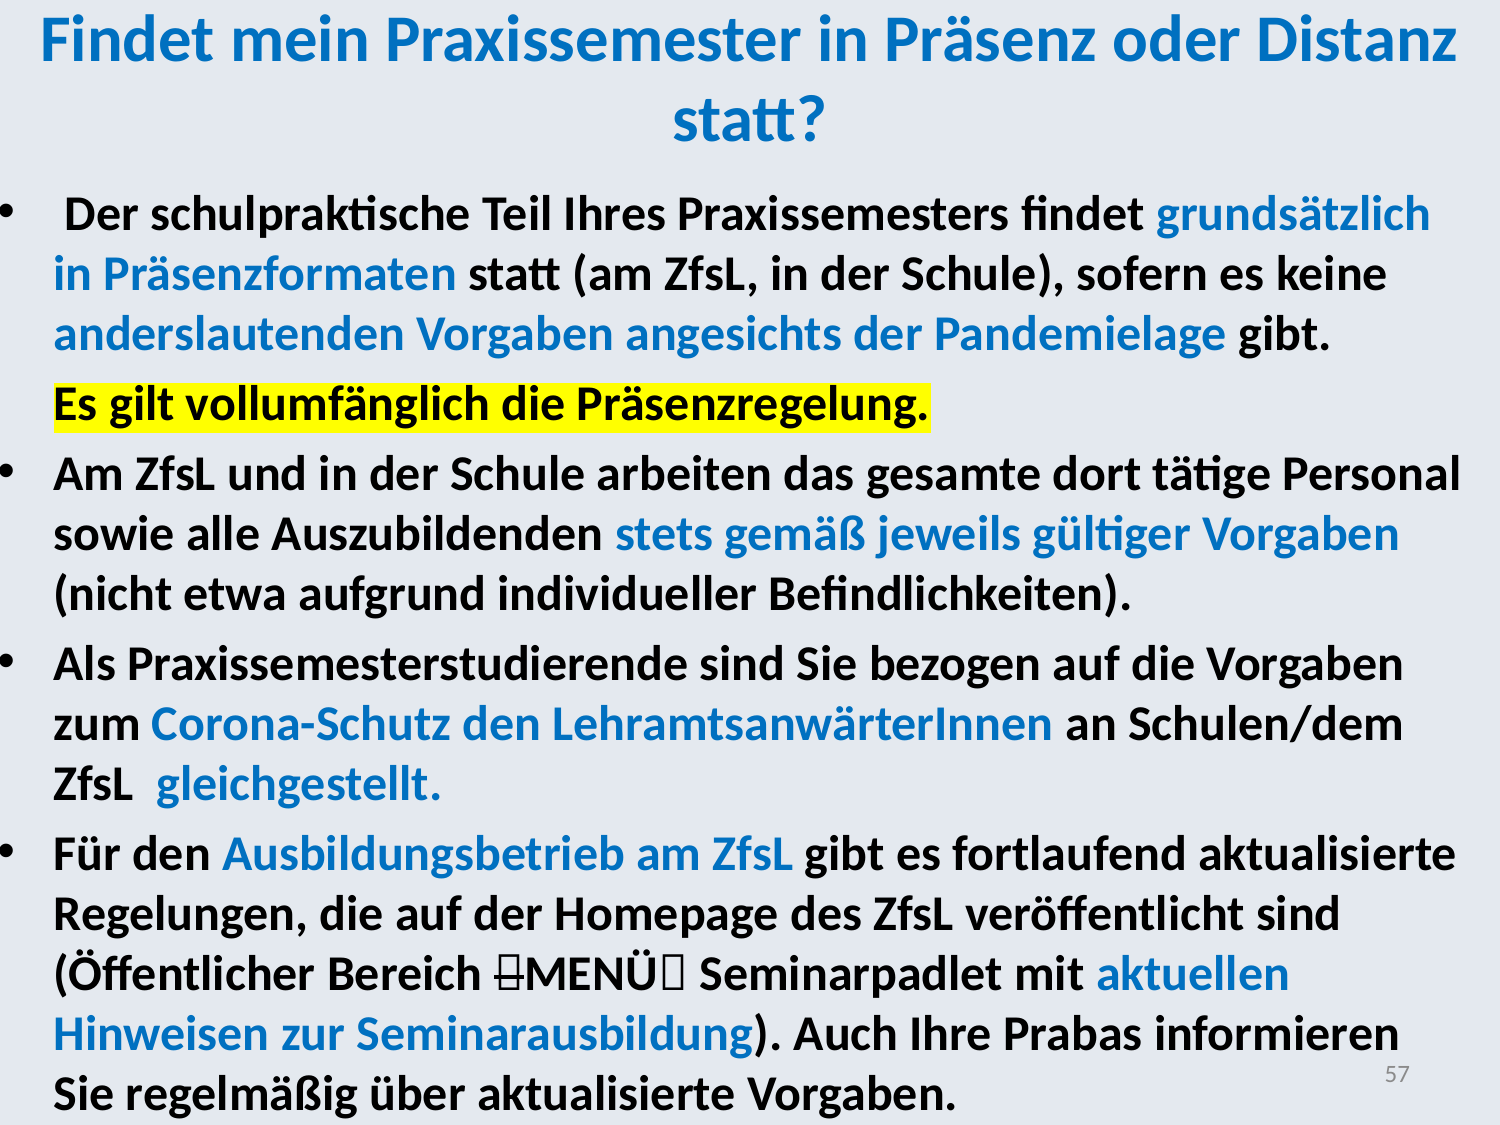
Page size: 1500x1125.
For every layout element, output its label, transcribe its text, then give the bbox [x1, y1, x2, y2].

title Findet mein Praxissemester in Präsenz oder Distanz statt? [0, 0, 1500, 149]
slide_number 57 [1074, 1042, 1425, 1103]
list Der schulpraktische Teil Ihres Praxissemesters findet grundsätzlich in Präsenzformaten statt (am ZfsL, in der Schule), sofern es keine anderslautenden Vorgaben angesichts der Pandemielage gibt. Es gilt vollumfänglich die Präsenzregelung. Am ZfsL und in der Schule arbeiten das gesamte dort tätige Personal sowie alle Auszubildenden stets gemäß jeweils gültiger Vorgaben (nicht etwa aufgrund individueller Befindlichkeiten). Als Praxissemesterstudierende sind Sie bezogen auf die Vorgaben zum Corona-Schutz den LehramtsanwärterInnen an Schulen/dem ZfsL gleichgestellt. Für den Ausbildungsbetrieb am ZfsL gibt es fortlaufend aktualisierte Regelungen, die auf der Homepage des ZfsL veröffentlicht sind (Öffentlicher Bereich MENÜ Seminarpadlet mit aktuellen Hinweisen zur Seminarausbildung). Auch Ihre Prabas informieren Sie regelmäßig über aktualisierte Vorgaben. [0, 172, 1483, 1125]
